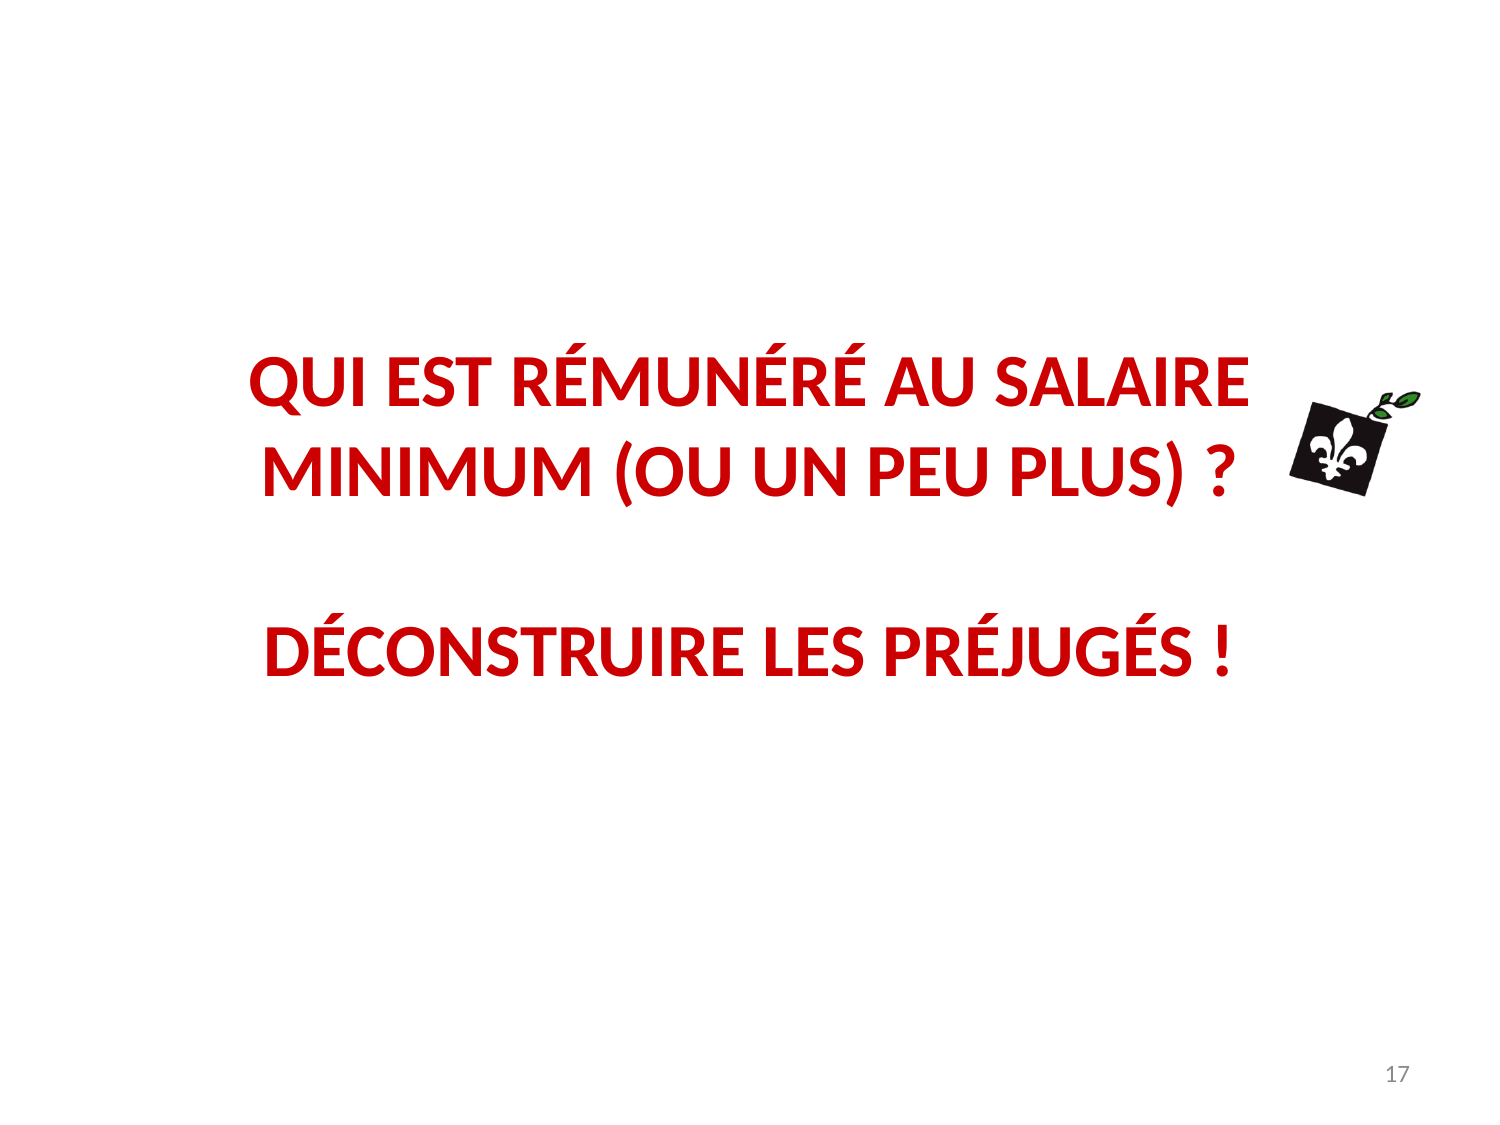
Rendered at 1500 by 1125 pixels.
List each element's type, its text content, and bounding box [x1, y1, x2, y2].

picture [1287, 366, 1426, 505]
title QUI EST RÉMUNÉRÉ AU SALAIRE MINIMUM (OU UN PEU PLUS) ? DÉCONSTRUIRE LES PRÉJUGÉS ! [161, 399, 1338, 624]
slide_number 17 [1074, 1042, 1425, 1103]
